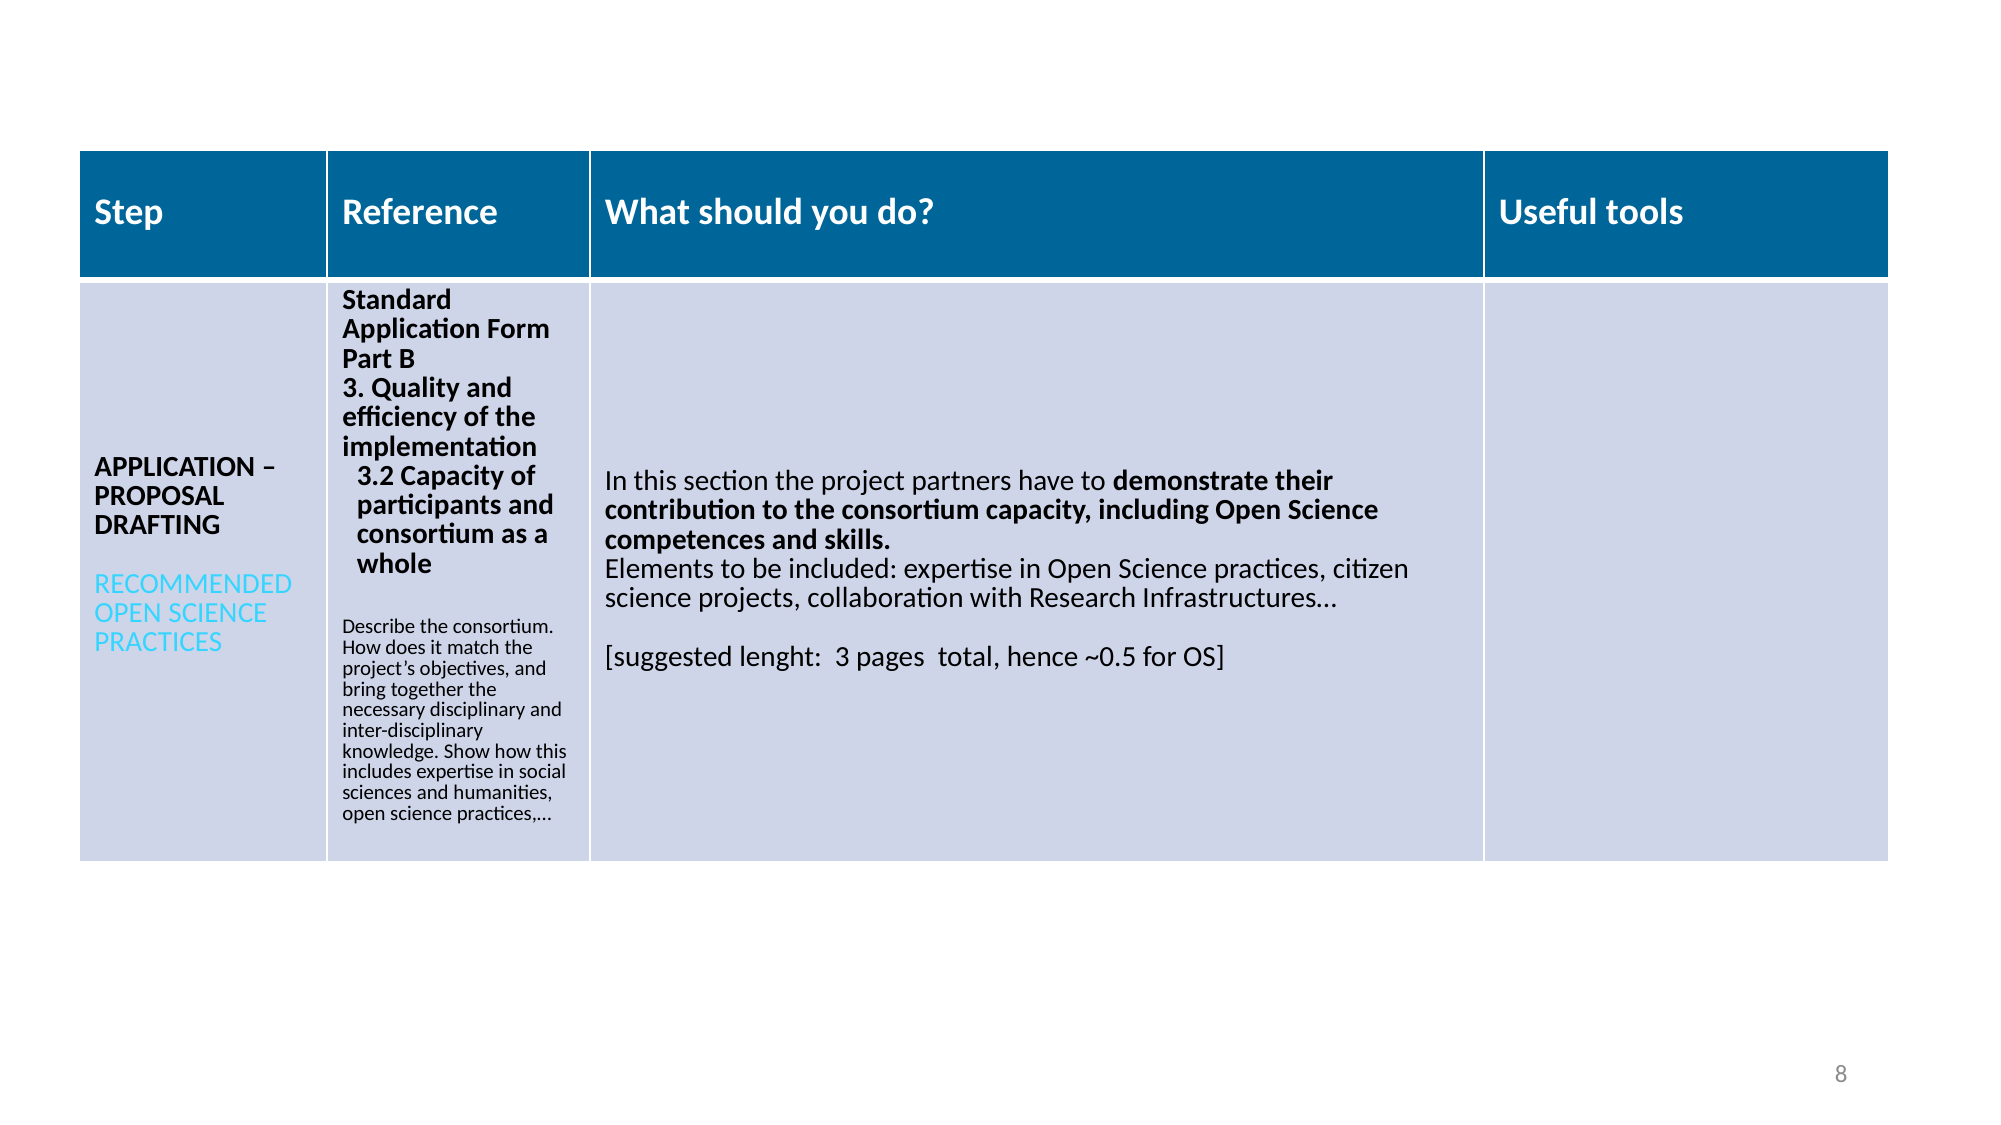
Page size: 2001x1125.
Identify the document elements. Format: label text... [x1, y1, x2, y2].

table_cell Standard Application Form Part B 3. Quality and efficiency of the implementation 3.2 Capacity of participants and consortium as a whole Describe the consortium. How does it match the project’s objectives, and bring together the necessary disciplinary and inter-disciplinary knowledge. Show how this includes expertise in social sciences and humanities, open science practices,… [328, 283, 589, 861]
table_cell APPLICATION – PROPOSAL DRAFTING RECOMMENDED OPEN SCIENCE PRACTICES [80, 283, 326, 861]
table_header Reference [328, 151, 589, 277]
table_header Useful tools [1485, 151, 1888, 277]
slide_number 8 [1412, 1042, 1863, 1103]
table_header What should you do? [591, 151, 1483, 277]
table_header Step [80, 151, 326, 277]
table_cell [1485, 283, 1888, 861]
table_cell In this section the project partners have to demonstrate their contribution to the consortium capacity, including Open Science competences and skills. Elements to be included: expertise in Open Science practices, citizen science projects, collaboration with Research Infrastructures… [suggested lenght: 3 pages total, hence ~0.5 for OS] [591, 283, 1483, 861]
